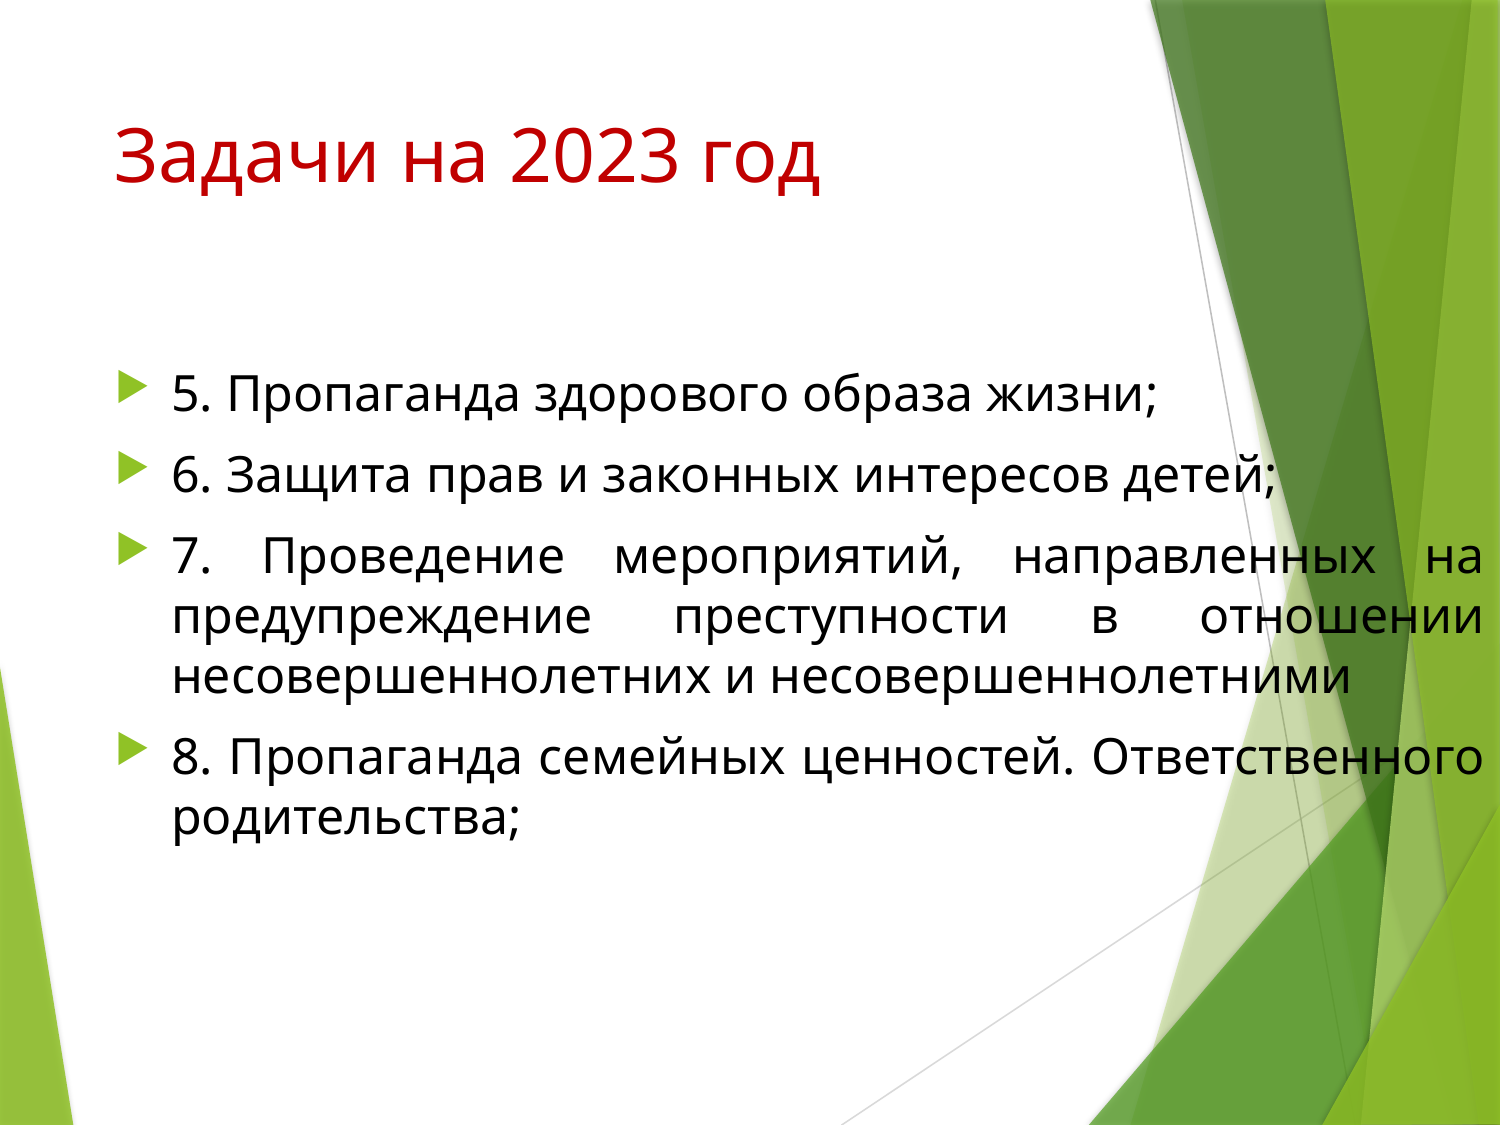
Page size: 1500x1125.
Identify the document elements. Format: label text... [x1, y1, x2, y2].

list 5. Пропаганда здорового образа жизни; 6. Защита прав и законных интересов детей; 7. Проведение мероприятий, направленных на предупреждение преступности в отношении несовершеннолетних и несовершеннолетними 8. Пропаганда семейных ценностей. Ответственного родительства; [99, 354, 1500, 992]
title Задачи на 2023 год [99, 99, 1142, 317]
